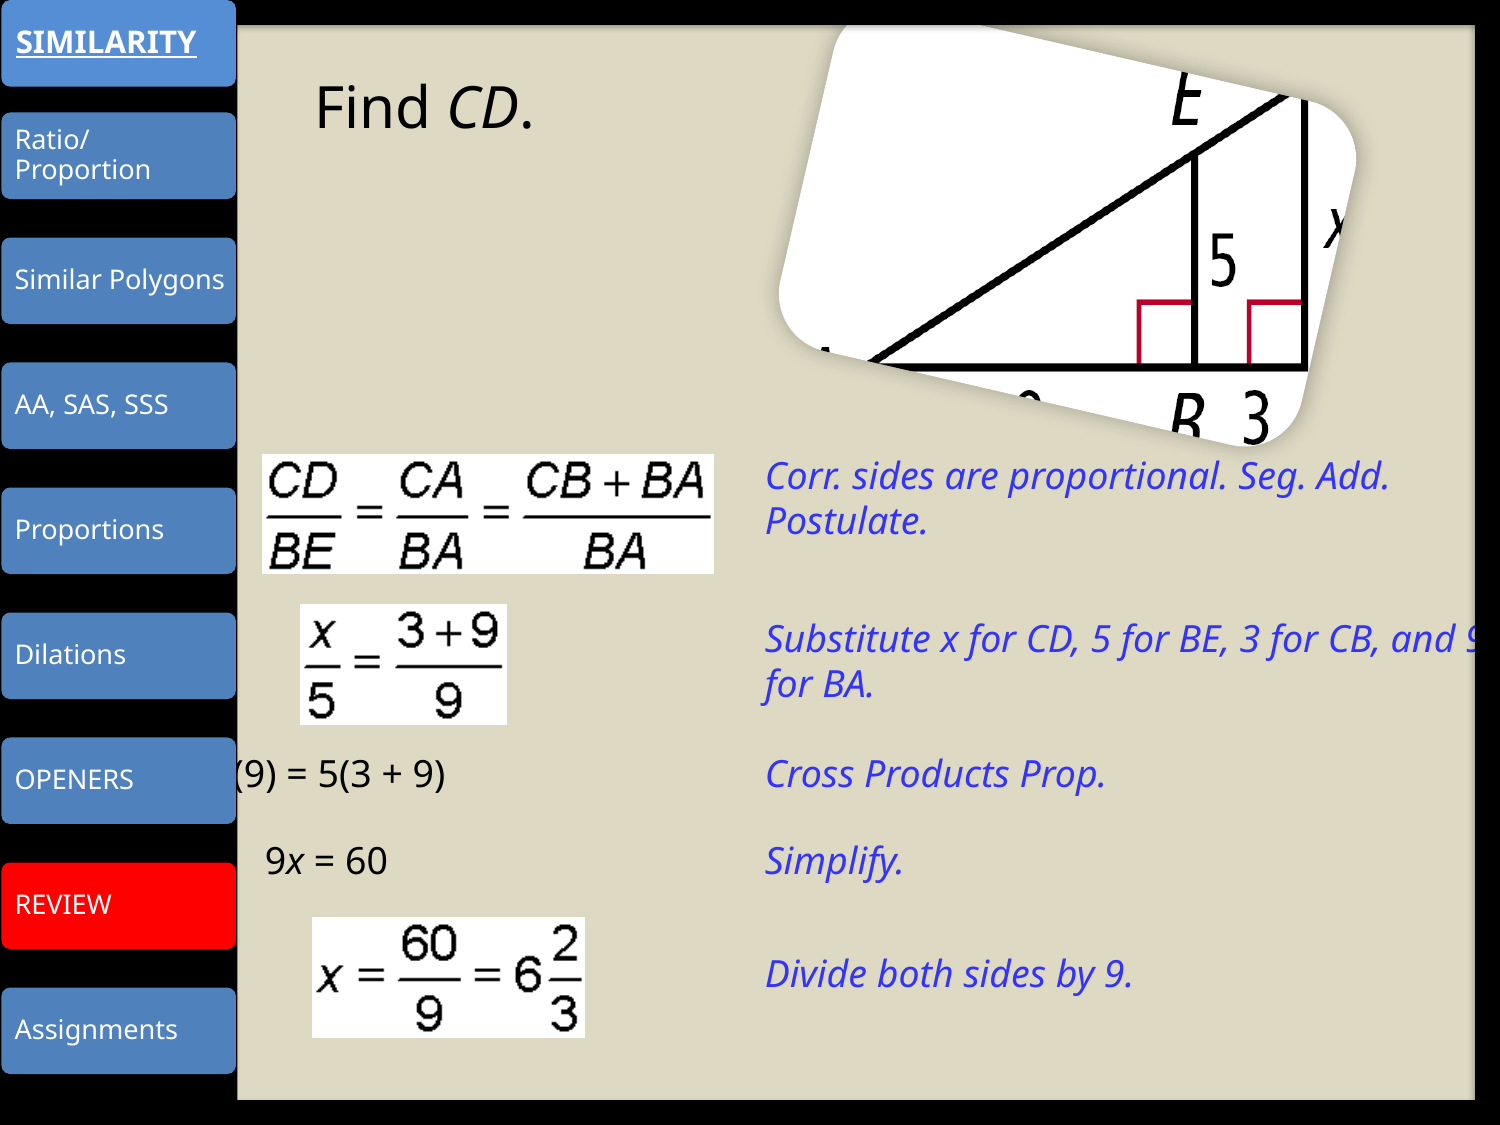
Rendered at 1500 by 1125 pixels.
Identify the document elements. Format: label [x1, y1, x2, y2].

text_box [0, 0, 238, 1125]
text_box [238, 0, 1500, 1125]
